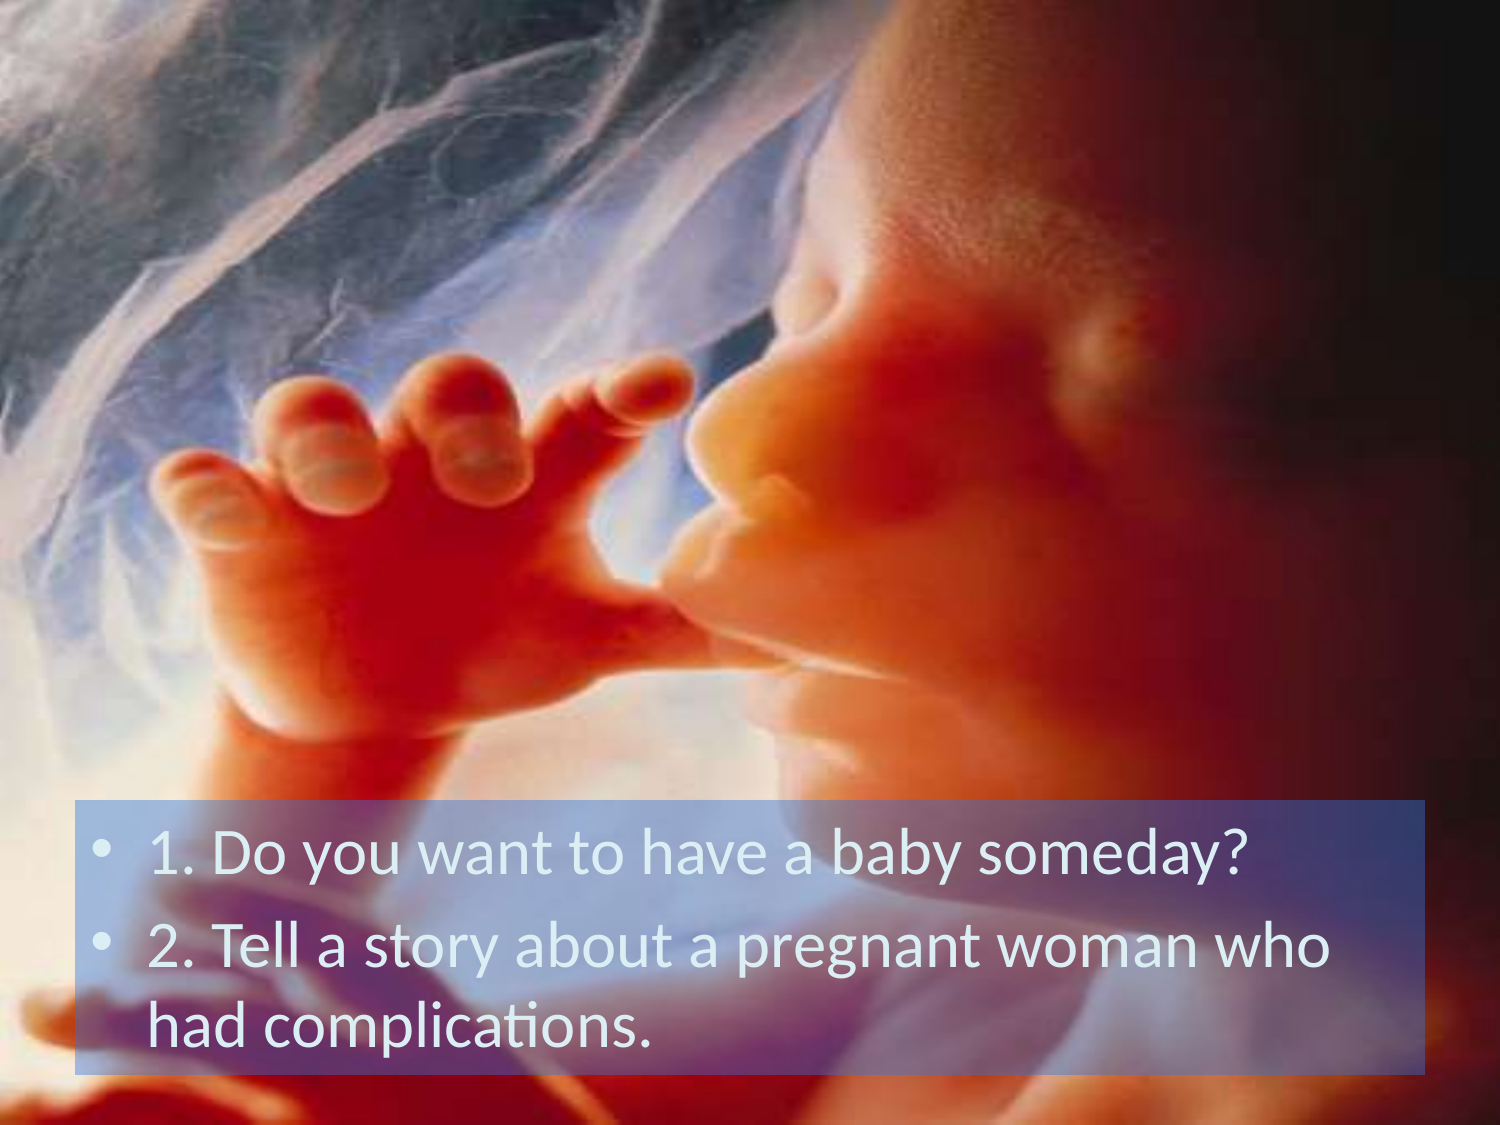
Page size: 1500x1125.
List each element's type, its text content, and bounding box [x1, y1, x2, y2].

list 1. Do you want to have a baby someday? 2. Tell a story about a pregnant woman who had complications. [75, 800, 1425, 1075]
picture [0, 0, 1500, 1125]
